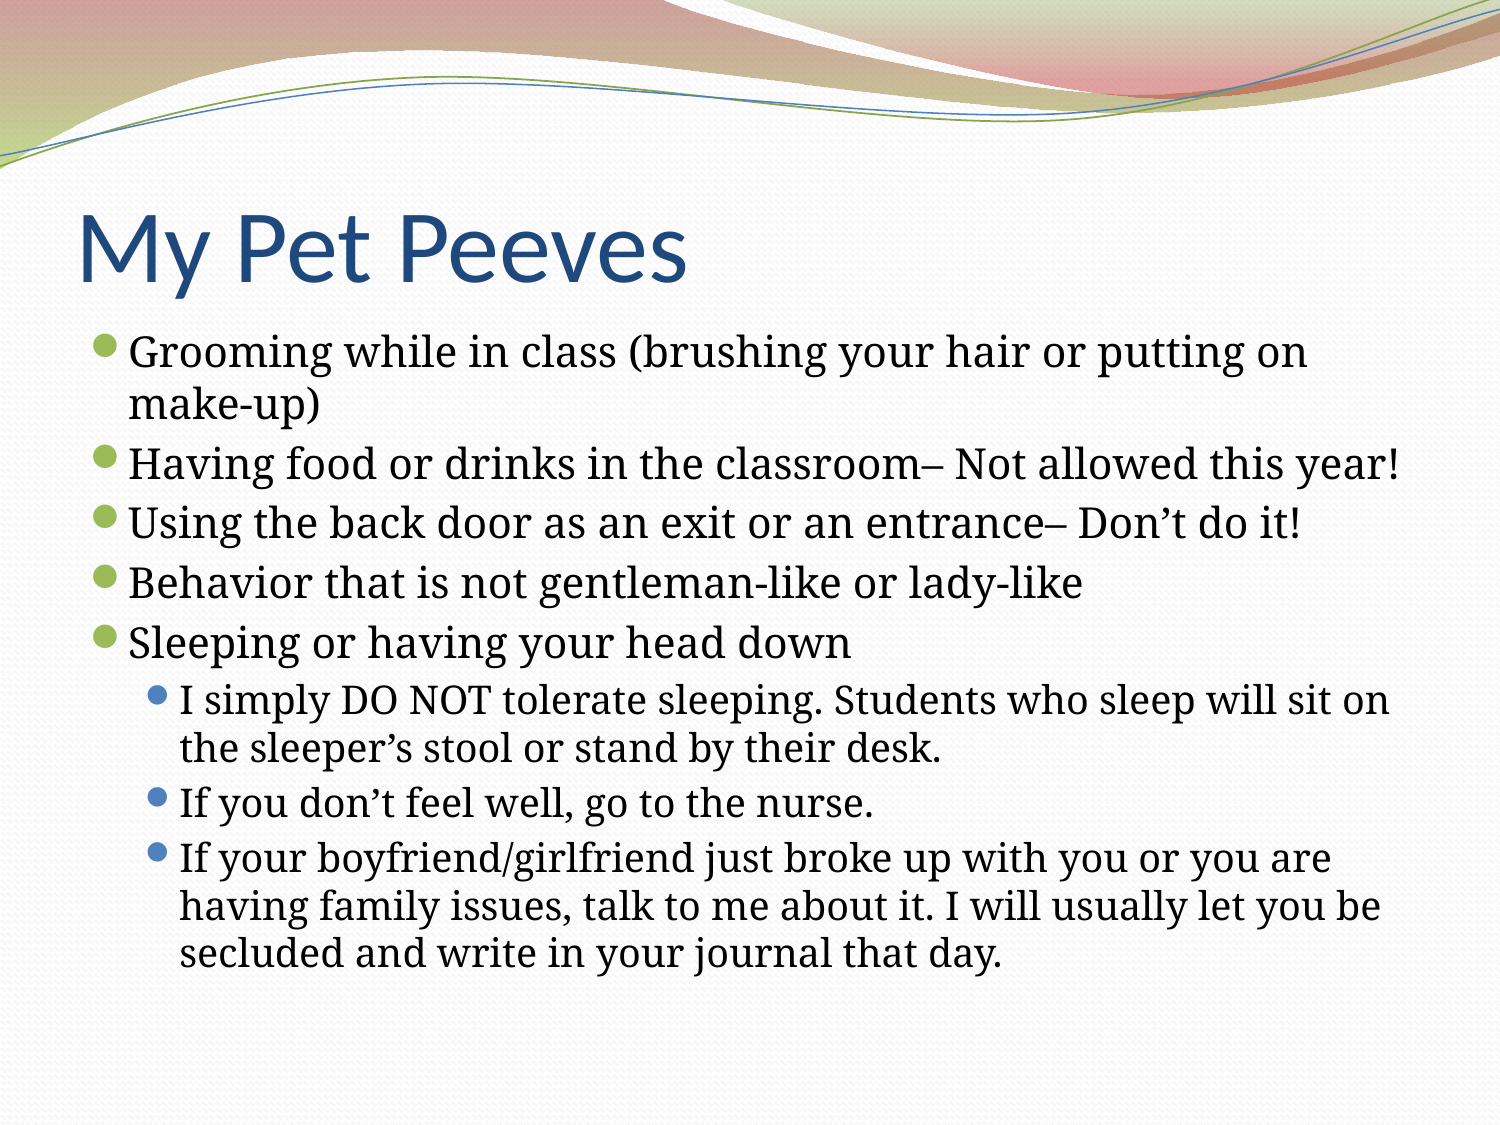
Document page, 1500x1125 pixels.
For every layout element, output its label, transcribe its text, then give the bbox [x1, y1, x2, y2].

list Grooming while in class (brushing your hair or putting on make-up) Having food or drinks in the classroom– Not allowed this year! Using the back door as an exit or an entrance– Don’t do it! Behavior that is not gentleman-like or lady-like Sleeping or having your head down I simply DO NOT tolerate sleeping. Students who sleep will sit on the sleeper’s stool or stand by their desk. If you don’t feel well, go to the nurse. If your boyfriend/girlfriend just broke up with you or you are having family issues, talk to me about it. I will usually let you be secluded and write in your journal that day. [75, 317, 1425, 1038]
title My Pet Peeves [75, 115, 1425, 303]
